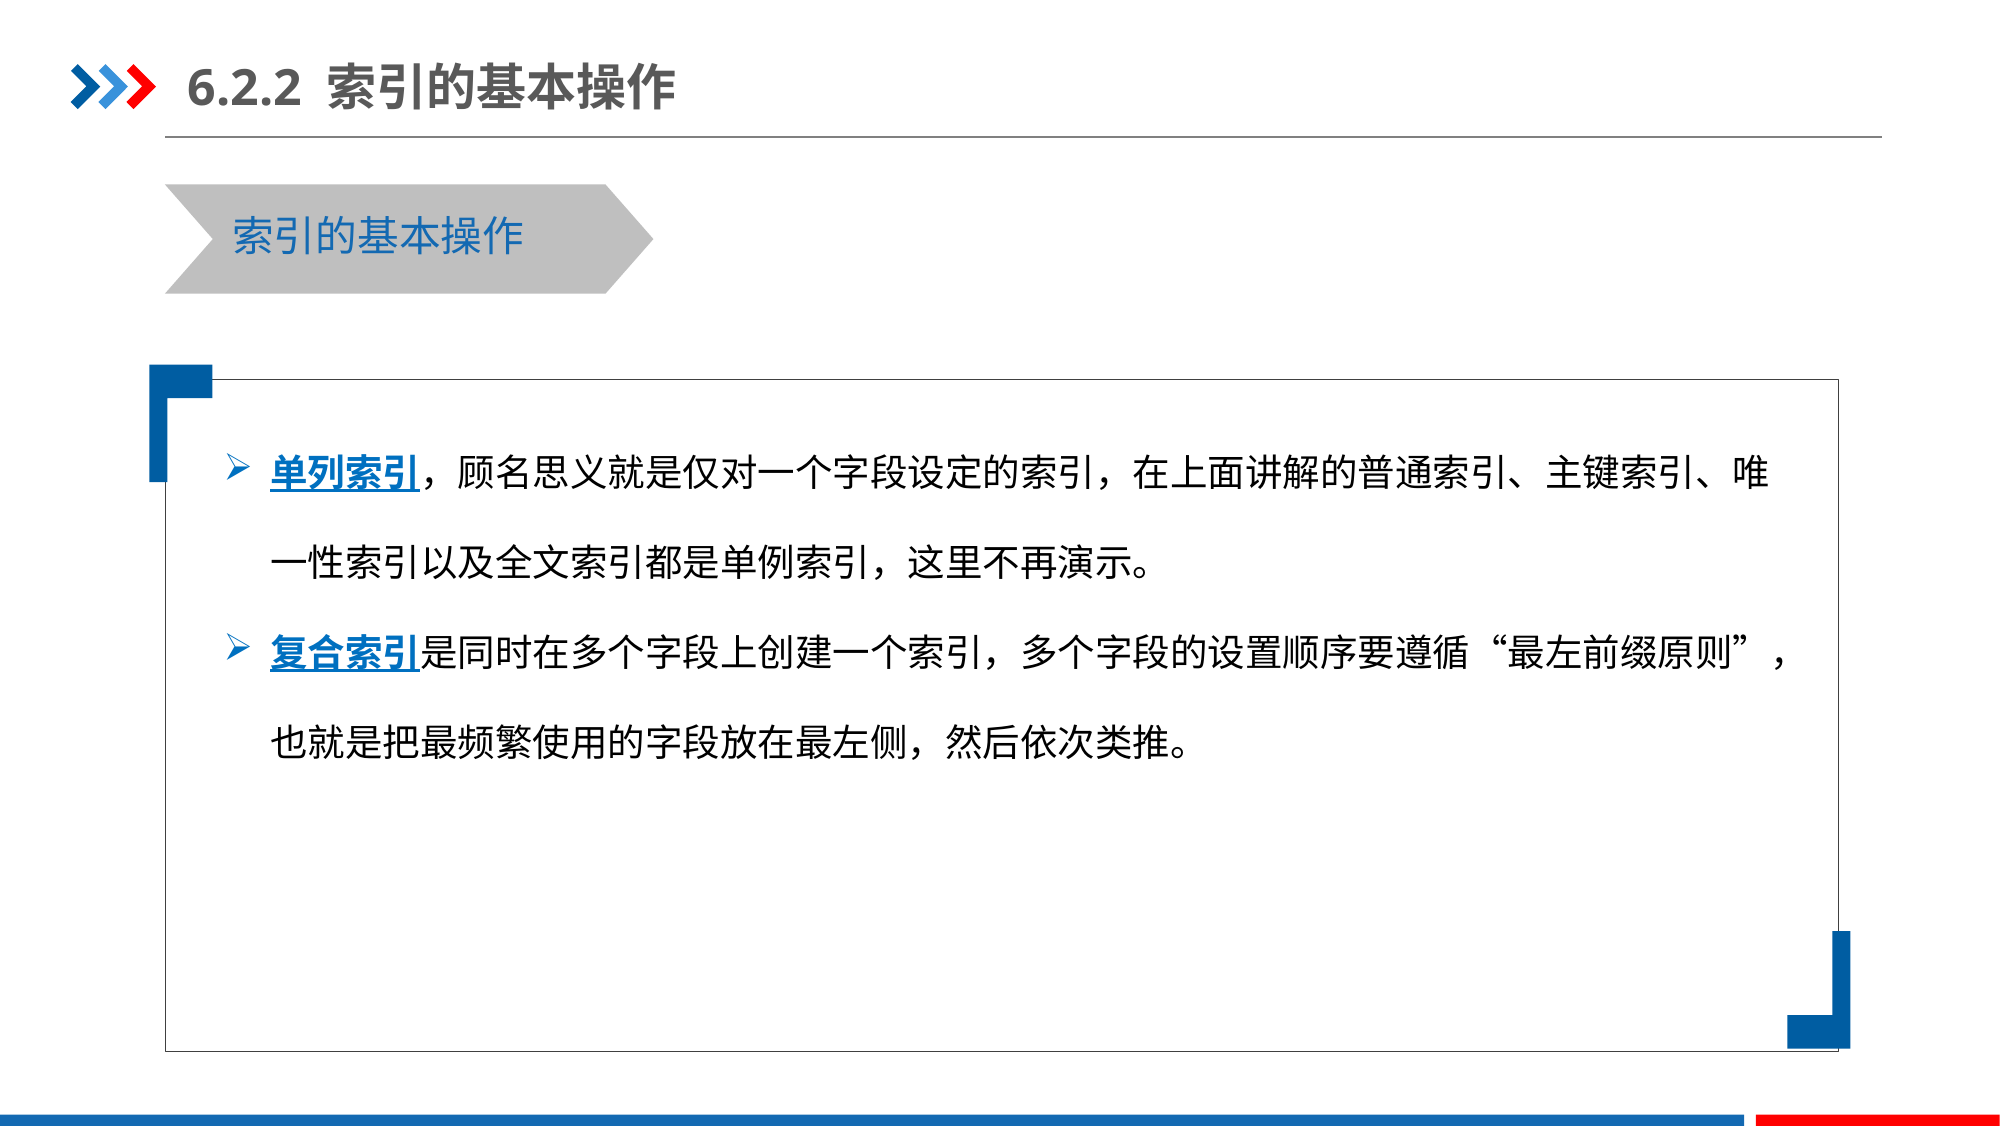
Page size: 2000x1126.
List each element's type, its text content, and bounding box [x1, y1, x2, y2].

text_box [164, 184, 654, 294]
text_box 6.2.2 索引的基本操作 [187, 43, 827, 127]
text_box [1785, 929, 1852, 1051]
text_box 索引的基本操作 [217, 202, 539, 317]
text_box [147, 363, 215, 484]
text_box [163, 378, 1841, 1053]
